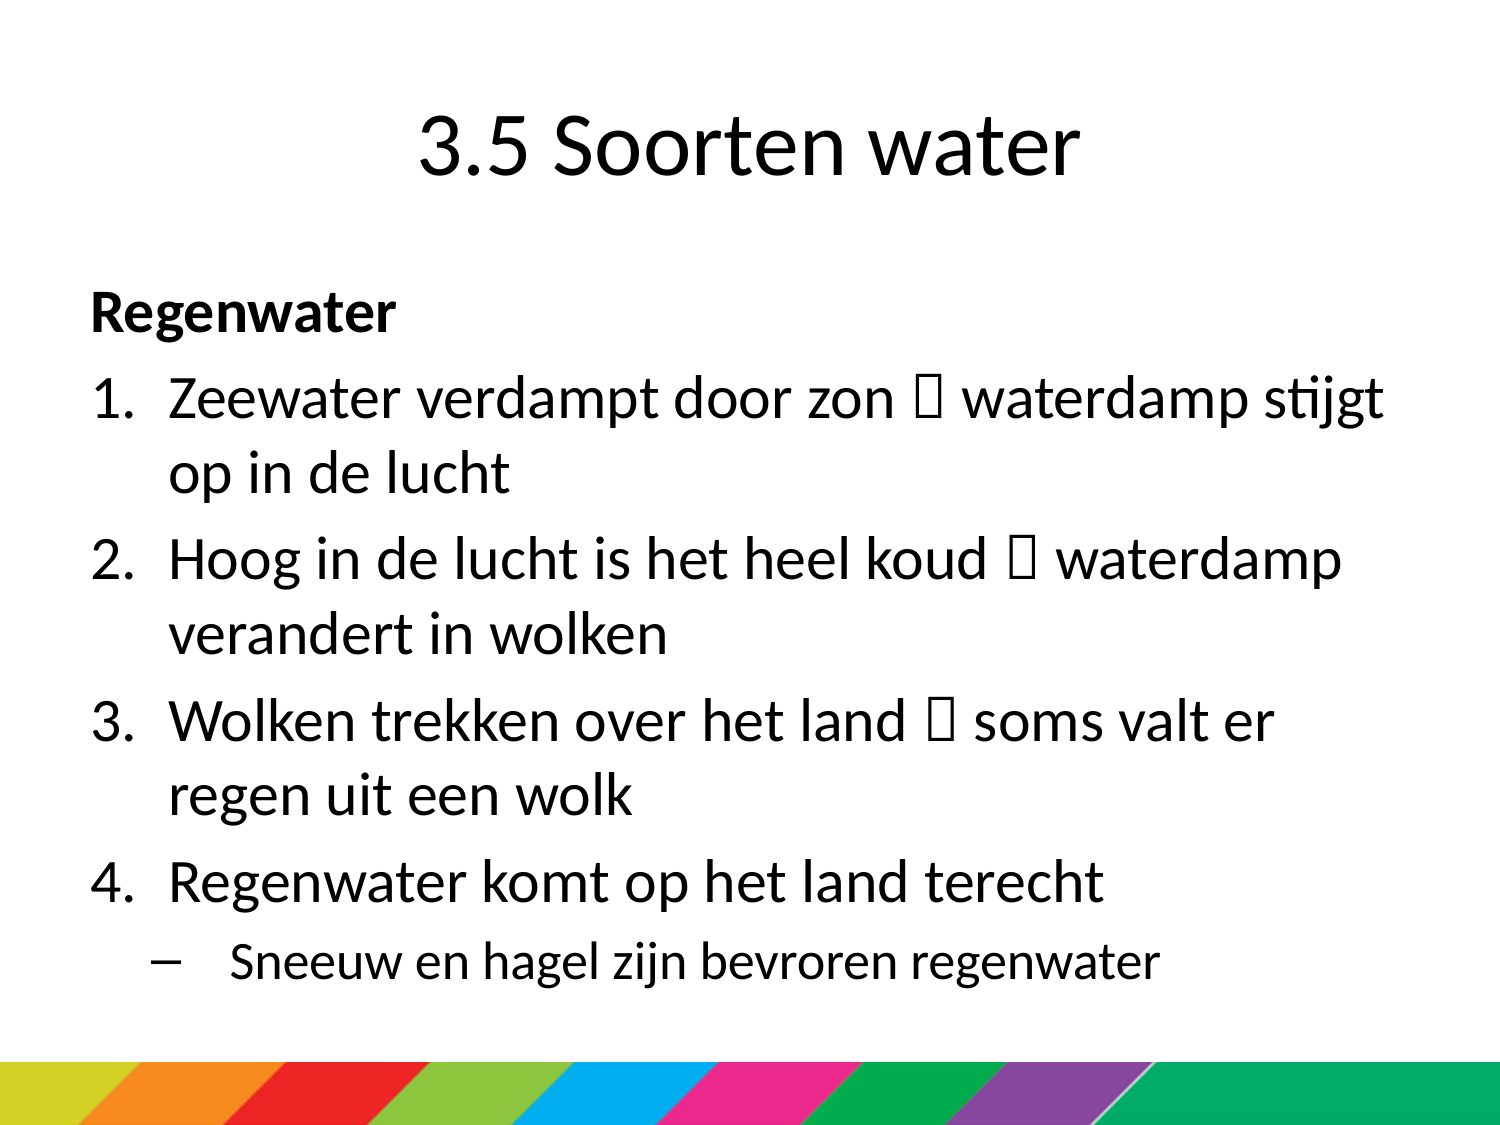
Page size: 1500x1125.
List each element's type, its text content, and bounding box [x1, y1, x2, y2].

picture [0, 1062, 574, 1125]
picture [656, 1062, 1500, 1125]
list Regenwater Zeewater verdampt door zon  waterdamp stijgt op in de lucht Hoog in de lucht is het heel koud  waterdamp verandert in wolken Wolken trekken over het land  soms valt er regen uit een wolk Regenwater komt op het land terecht Sneeuw en hagel zijn bevroren regenwater [75, 262, 1425, 1005]
title 3.5 Soorten water [75, 45, 1425, 233]
